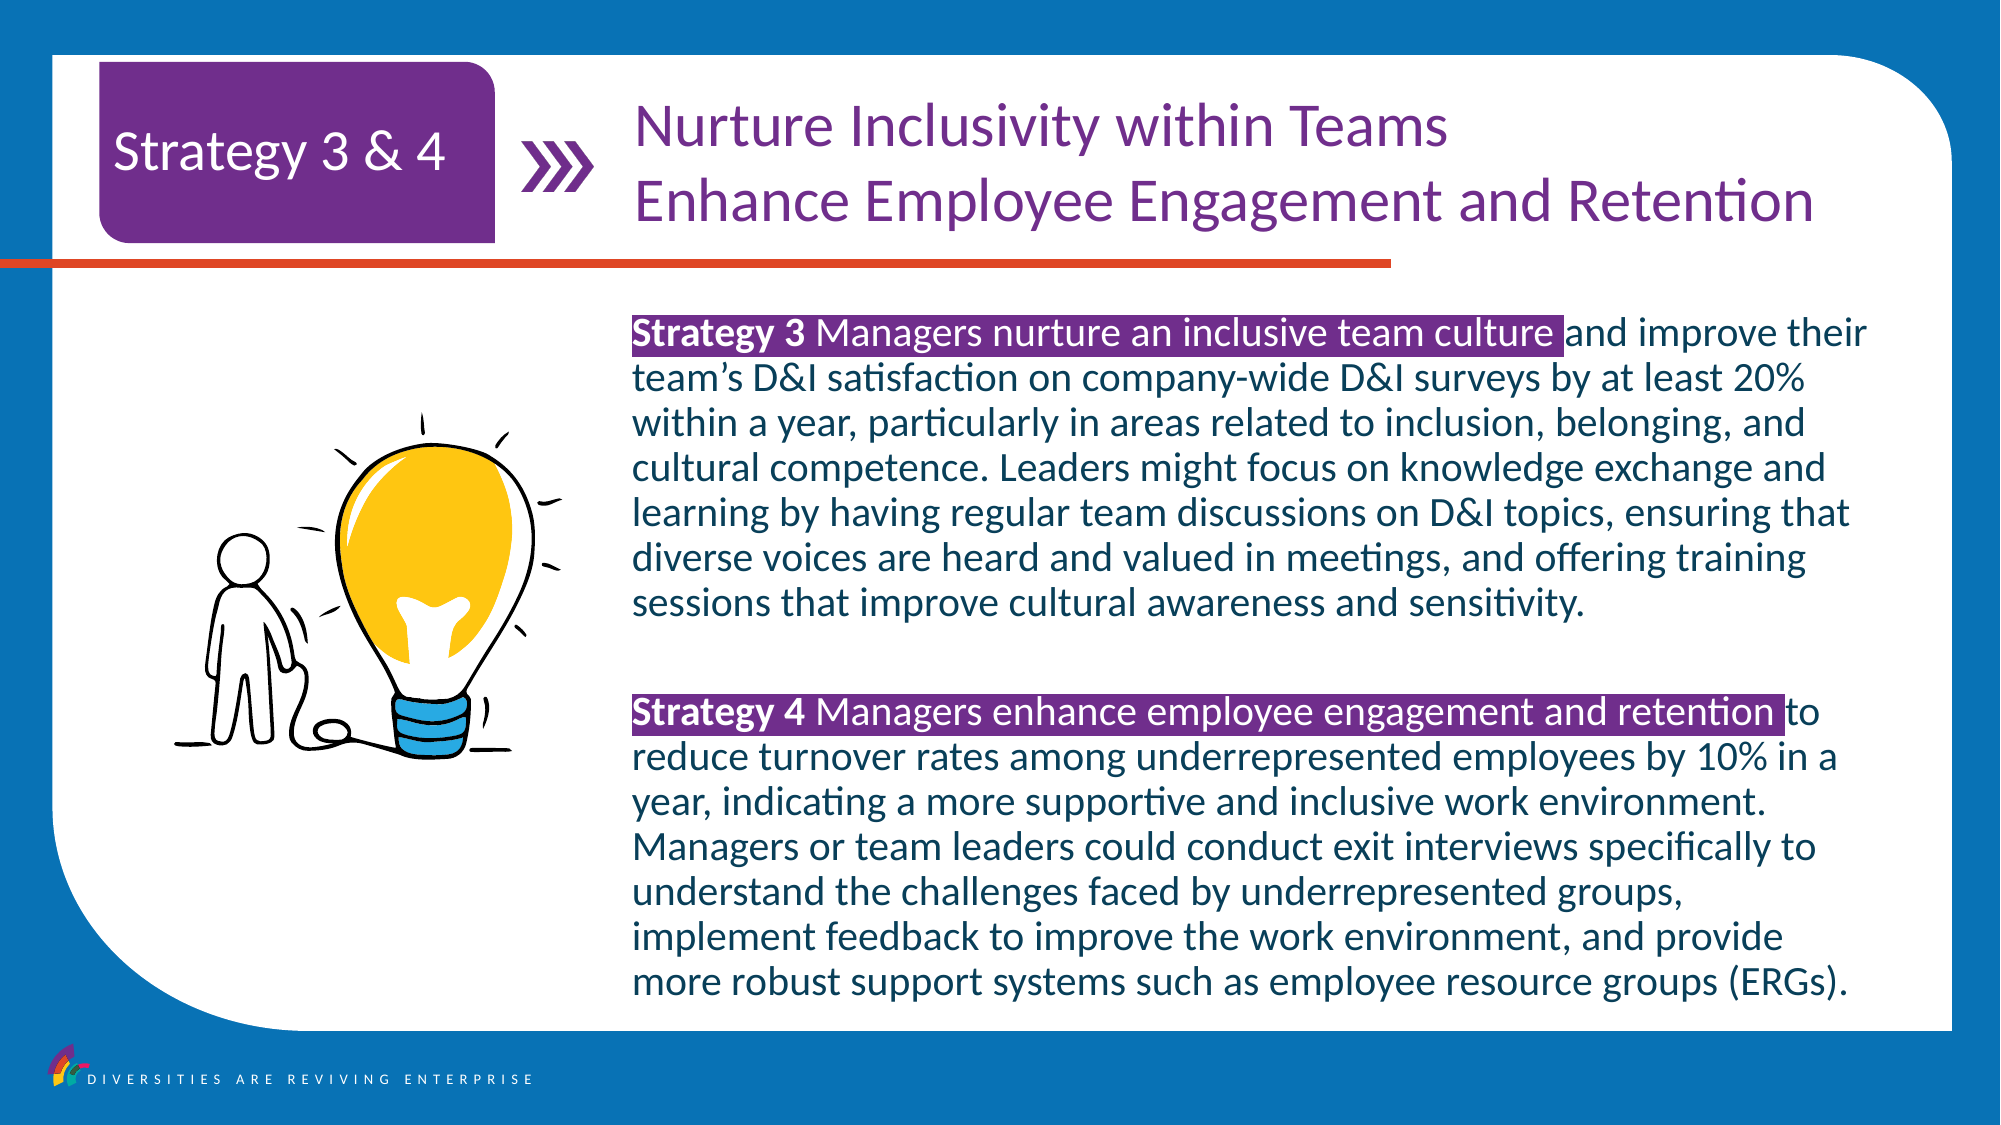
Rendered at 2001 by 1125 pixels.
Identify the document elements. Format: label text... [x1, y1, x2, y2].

text_box Nurture Inclusivity within Teams Enhance Employee Engagement and Retention [619, 76, 2000, 247]
text_box Strategy 3 & 4 [92, 58, 462, 216]
picture [514, 123, 600, 210]
text_box [0, 260, 1389, 267]
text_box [173, 412, 563, 760]
text_box Strategy 3 Managers nurture an inclusive team culture and improve their team’s D&I satisfaction on company-wide D&I surveys by at least 20% within a year, particularly in areas related to inclusion, belonging, and cultural competence. Leaders might focus on knowledge exchange and learning by having regular team discussions on D&I topics, ensuring that diverse voices are heard and valued in meetings, and offering training sessions that improve cultural awareness and sensitivity. Strategy 4 Managers enhance employee engagement and retention to reduce turnover rates among underrepresented employees by 10% in a year, indicating a more supportive and inclusive work environment. Managers or team leaders could conduct exit interviews specifically to understand the challenges faced by underrepresented groups, implement feedback to improve the work environment, and provide more robust support systems such as employee resource groups (ERGs). [560, 302, 1890, 400]
text_box [98, 60, 496, 245]
